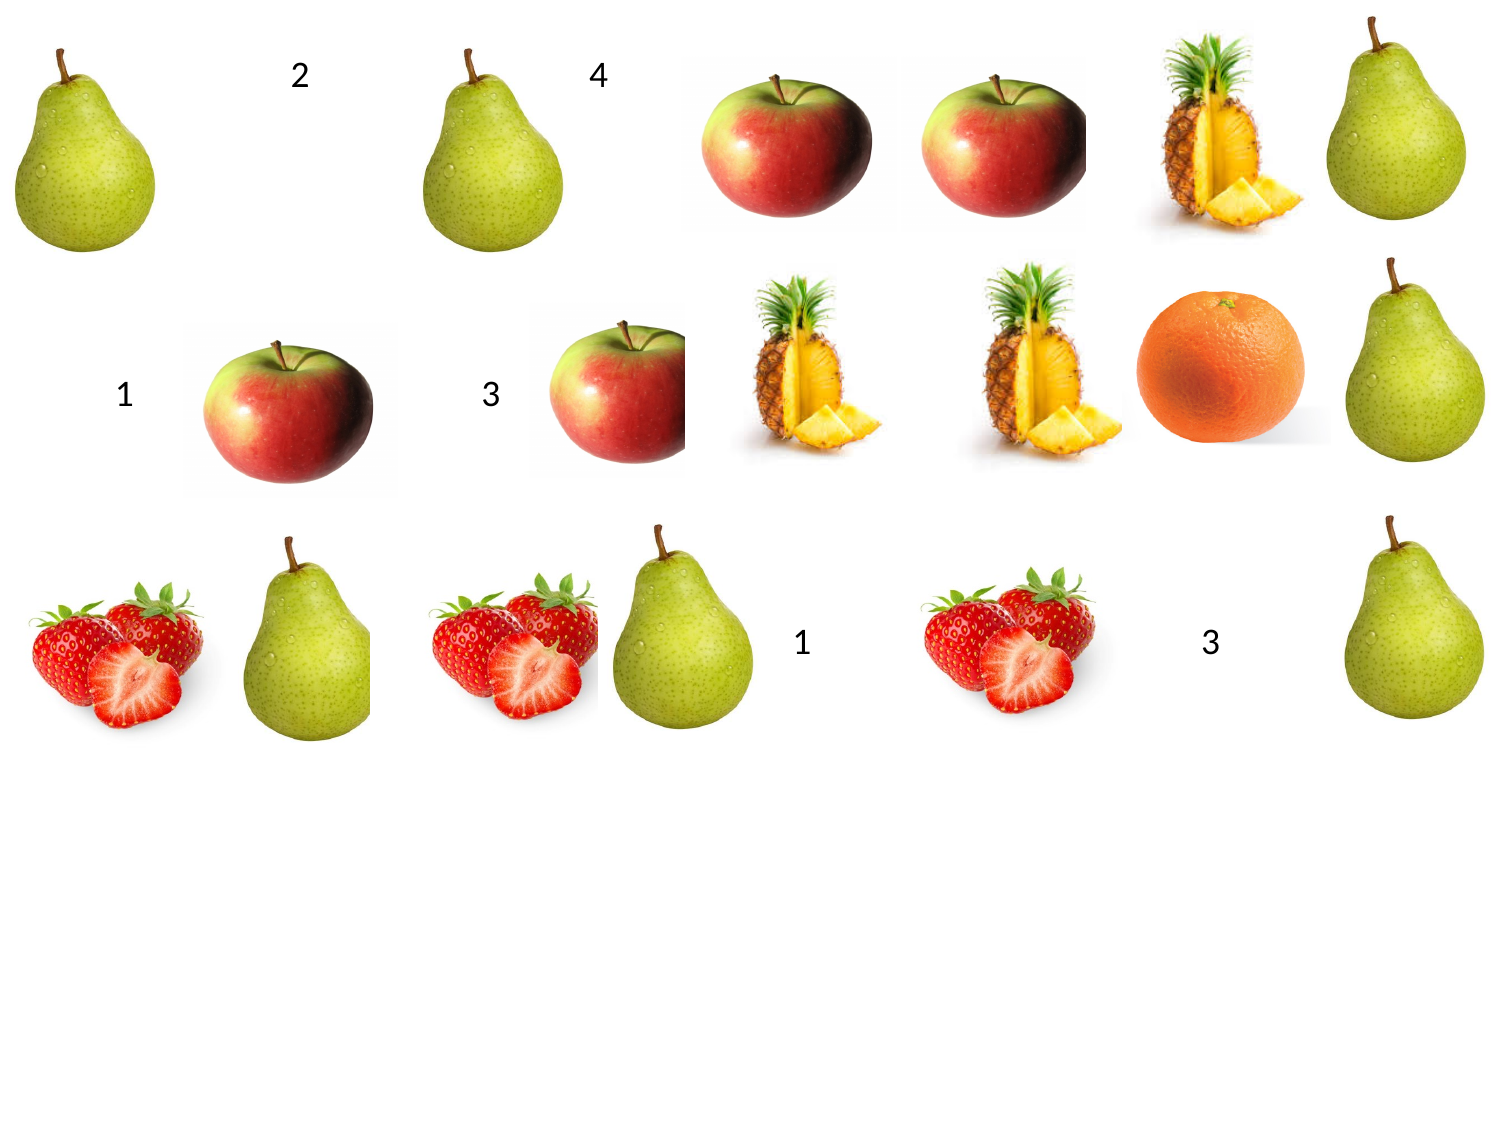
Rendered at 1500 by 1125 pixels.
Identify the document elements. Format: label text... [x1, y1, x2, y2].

text_box 1 3 [100, 361, 177, 422]
picture [861, 553, 1167, 735]
text_box 2 4 [170, 42, 404, 103]
picture [408, 39, 575, 265]
picture [681, 56, 897, 233]
picture [0, 515, 765, 753]
picture [182, 321, 399, 498]
picture [1330, 505, 1497, 731]
picture [0, 38, 167, 264]
text_box 1 3 [769, 609, 856, 670]
text_box 1 3 [1172, 609, 1325, 670]
picture [529, 7, 1497, 490]
text_box 1 3 [403, 361, 524, 422]
text_box 2 4 [578, 42, 1080, 103]
